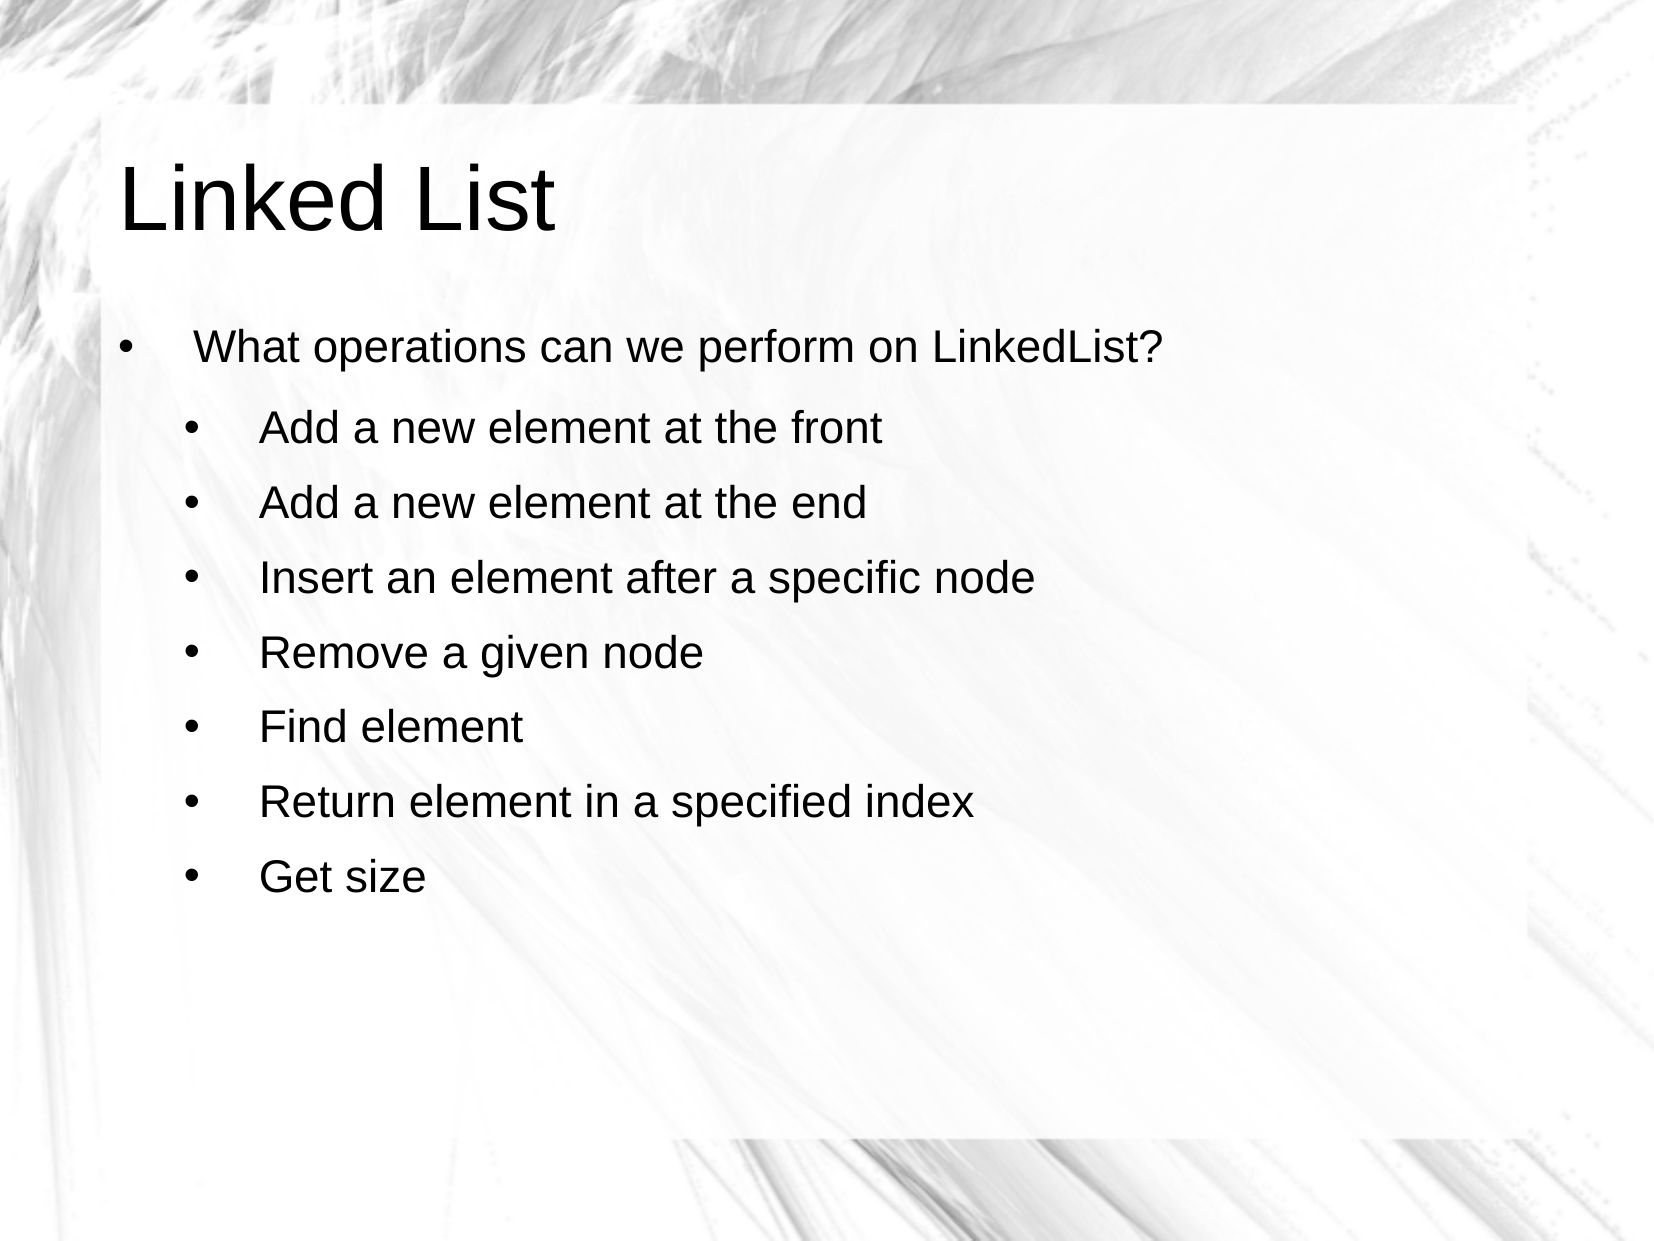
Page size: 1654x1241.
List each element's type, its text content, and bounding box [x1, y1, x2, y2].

picture [0, 0, 1654, 1241]
list What operations can we perform on LinkedList? Add a new element at the front Add a new element at the end Insert an element after a specific node Remove a given node Find element Return element in a specified index Get size [118, 319, 1571, 1109]
title Linked List [118, 112, 1506, 281]
